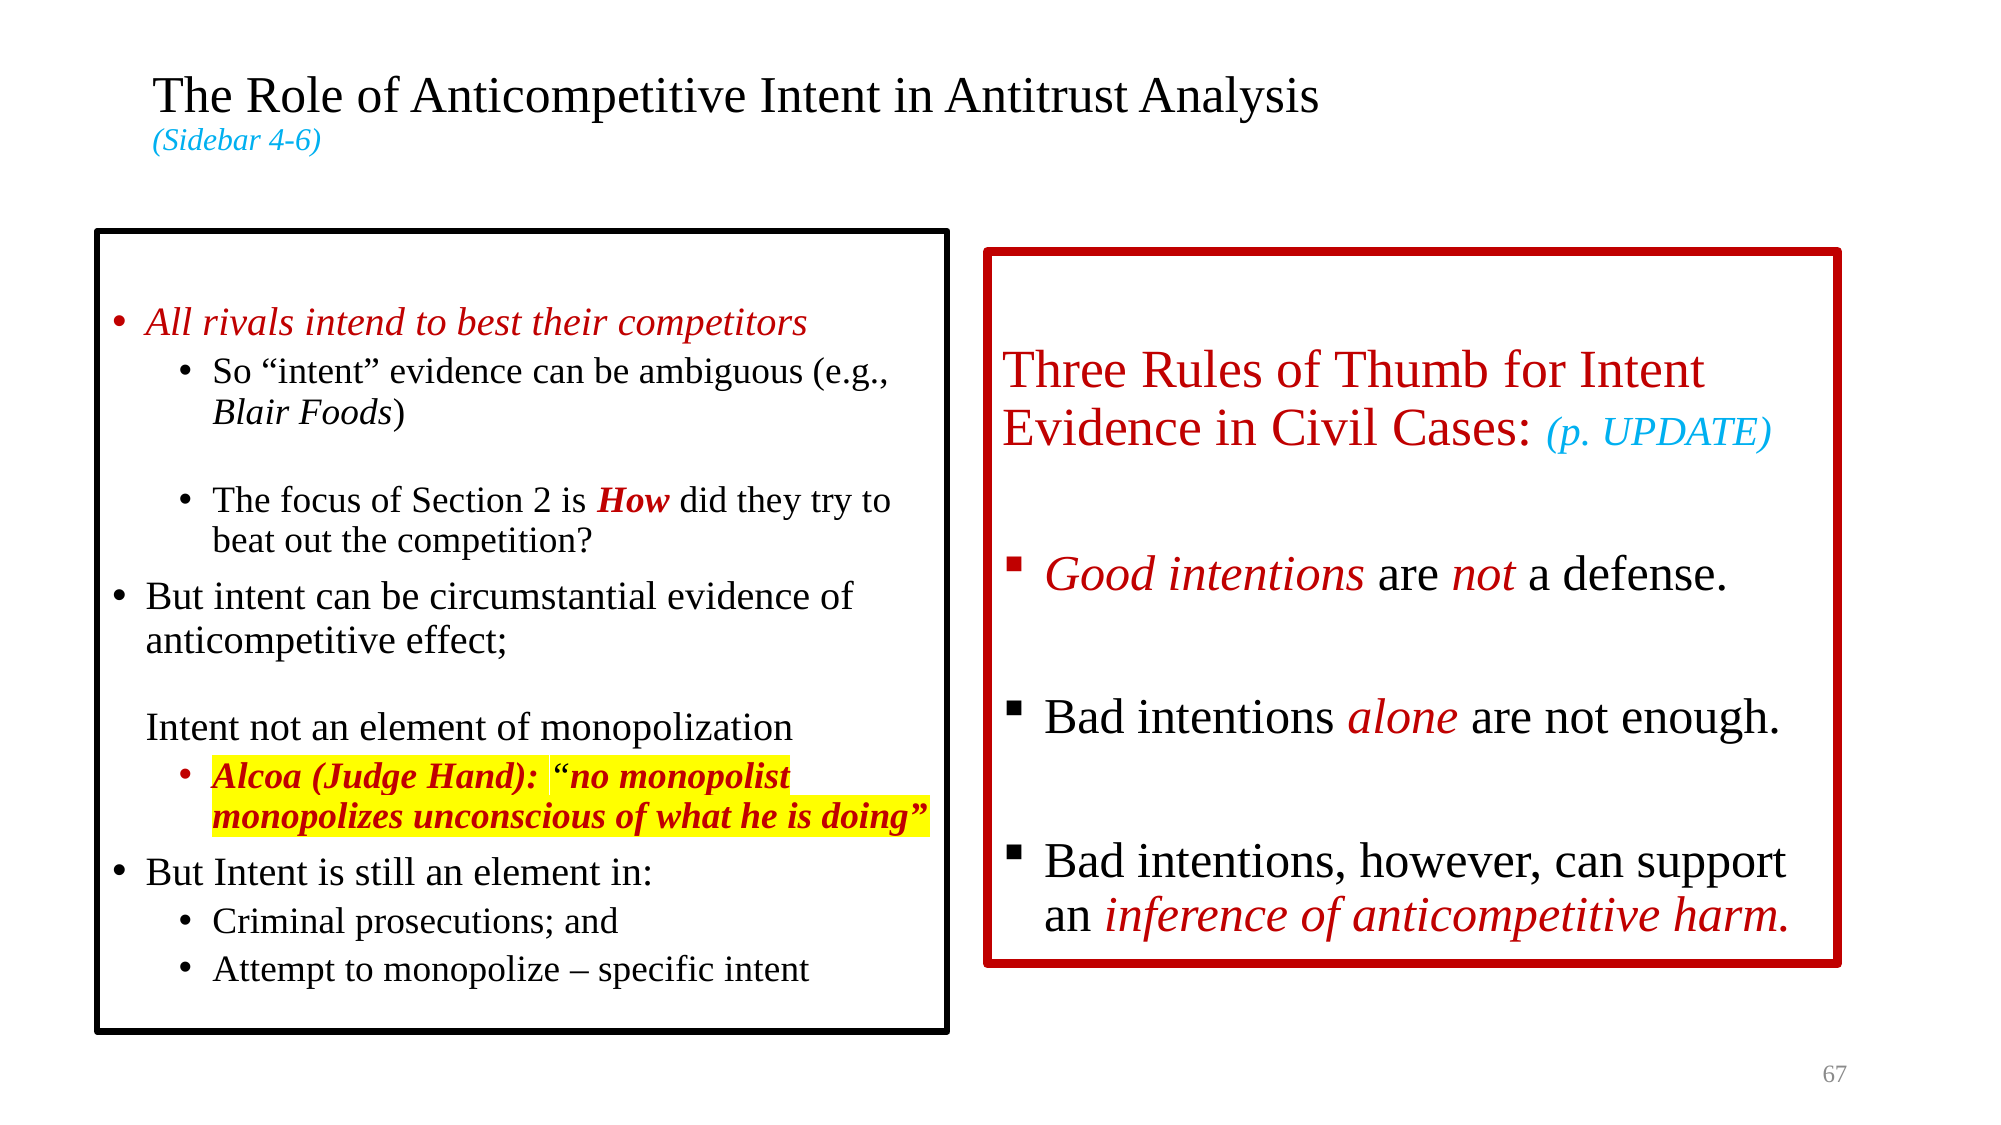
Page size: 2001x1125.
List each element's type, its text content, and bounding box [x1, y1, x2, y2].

slide_number 67 [1412, 1042, 1863, 1103]
title The Role of Anticompetitive Intent in Antitrust Analysis (Sidebar 4-6) [137, 59, 1863, 228]
list All rivals intend to best their competitors So “intent” evidence can be ambiguous (e.g., Blair Foods) The focus of Section 2 is How did they try to beat out the competition? But intent can be circumstantial evidence of anticompetitive effect; Intent not an element of monopolization Alcoa (Judge Hand): “no monopolist monopolizes unconscious of what he is doing” But Intent is still an element in: Criminal prosecutions; and Attempt to monopolize – specific intent [97, 231, 948, 1032]
list Three Rules of Thumb for Intent Evidence in Civil Cases: (p. UPDATE) Good intentions are not a defense. Bad intentions alone are not enough. Bad intentions, however, can support an inference of anticompetitive harm. [987, 251, 1838, 964]
